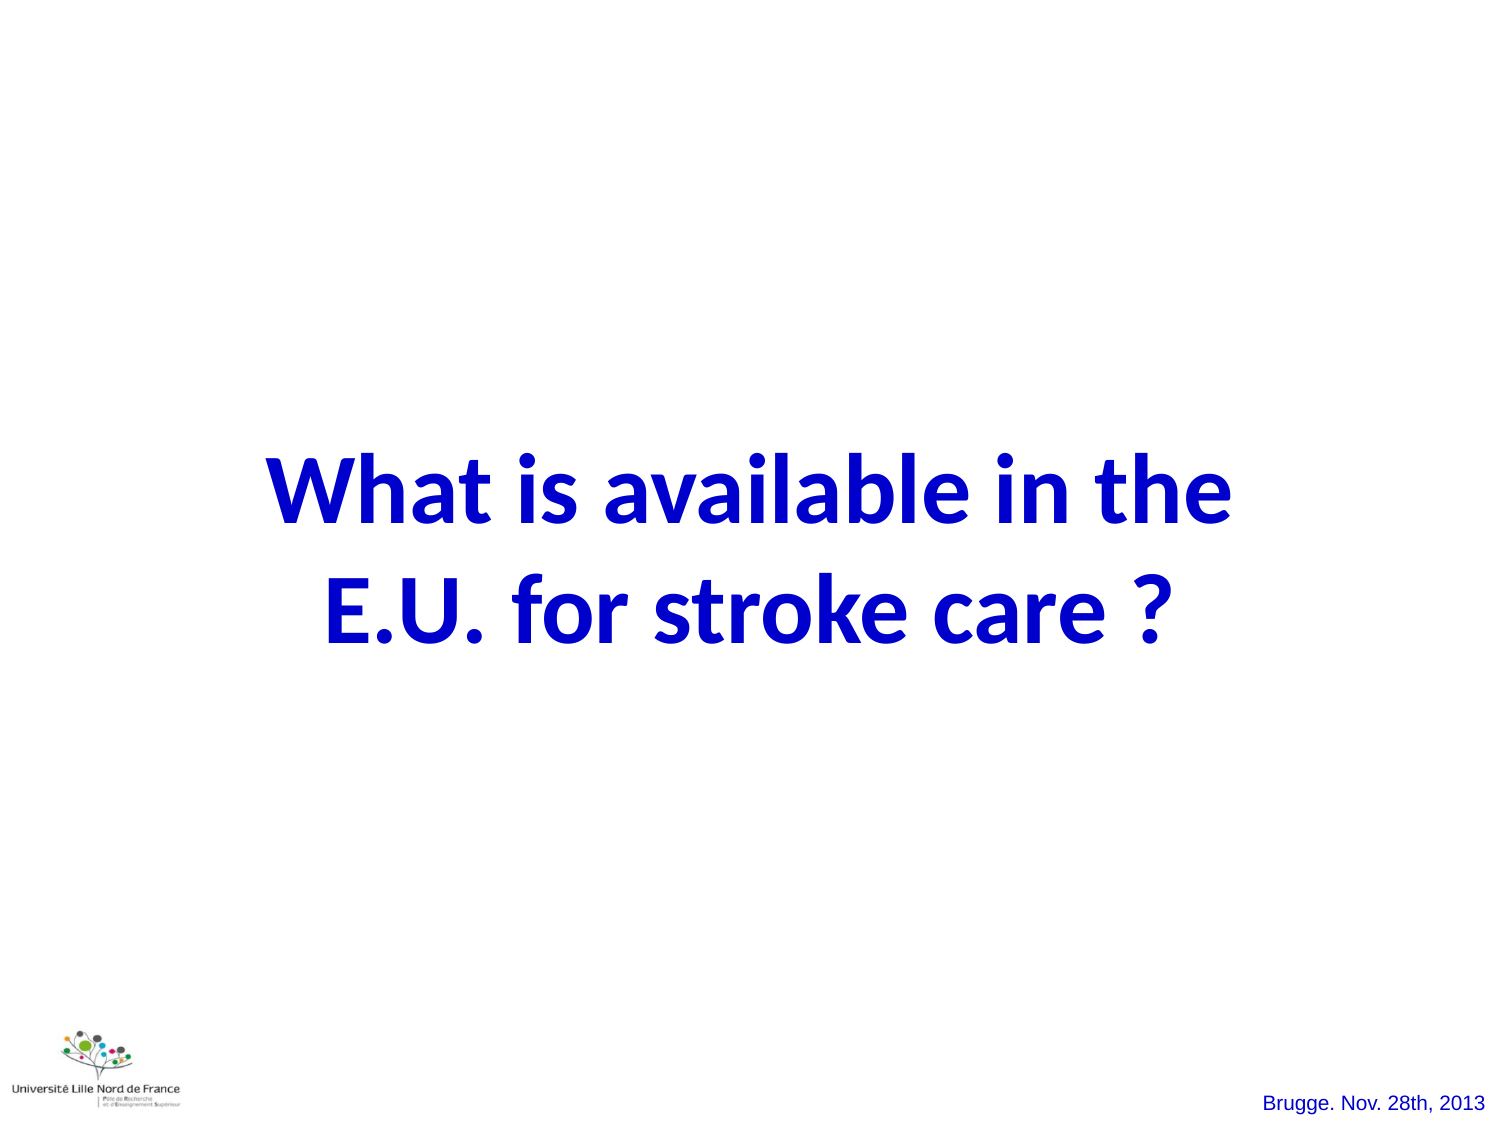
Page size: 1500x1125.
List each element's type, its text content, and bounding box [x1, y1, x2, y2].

title What is available in the E.U. for stroke care ? [182, 432, 1318, 656]
picture [11, 1011, 183, 1123]
